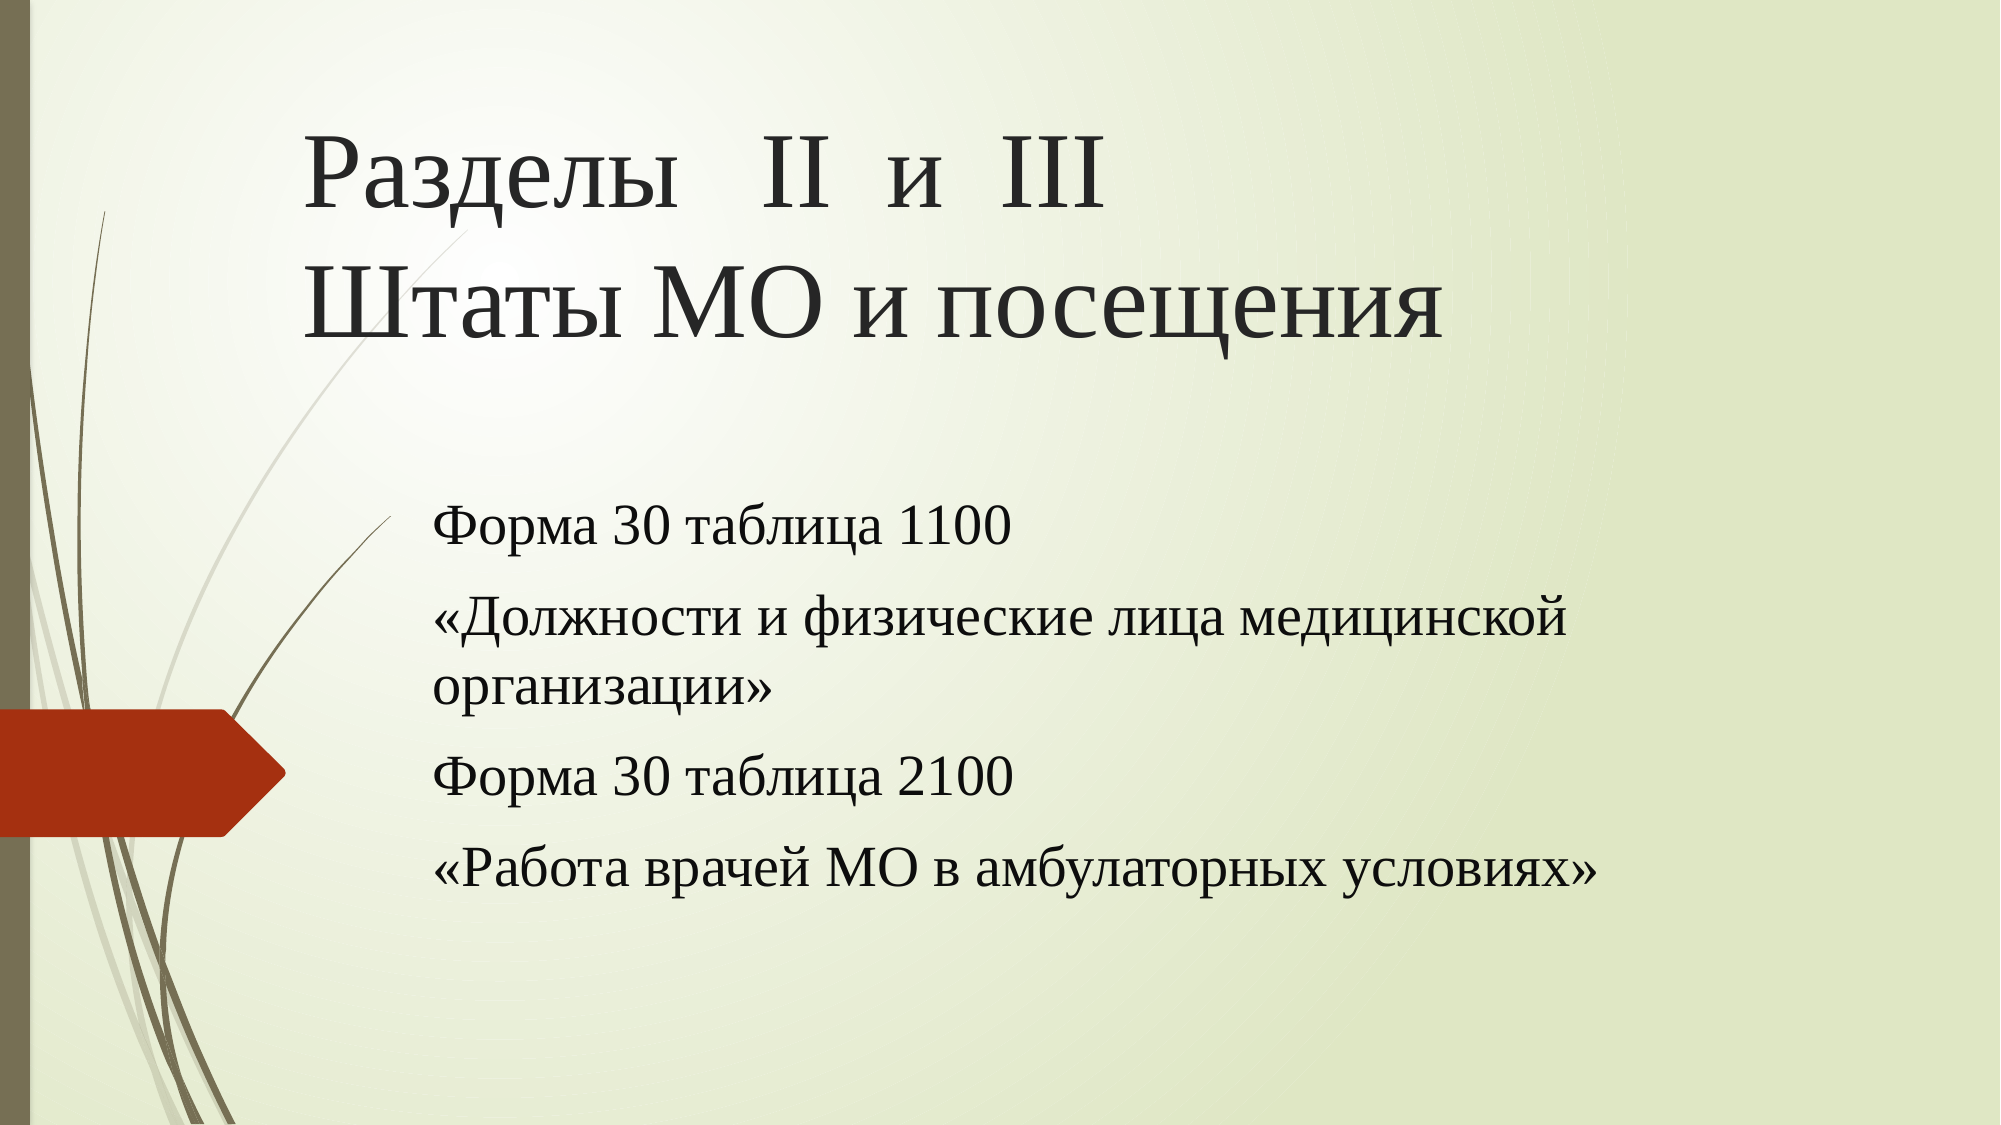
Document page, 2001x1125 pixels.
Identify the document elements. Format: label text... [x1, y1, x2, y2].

subtitle Форма 30 таблица 1100 «Должности и физические лица медицинской организации» Форма 30 таблица 2100 «Работа врачей МО в амбулаторных условиях» [417, 478, 1843, 875]
title Разделы II и III Штаты МО и посещения [287, 91, 1713, 367]
